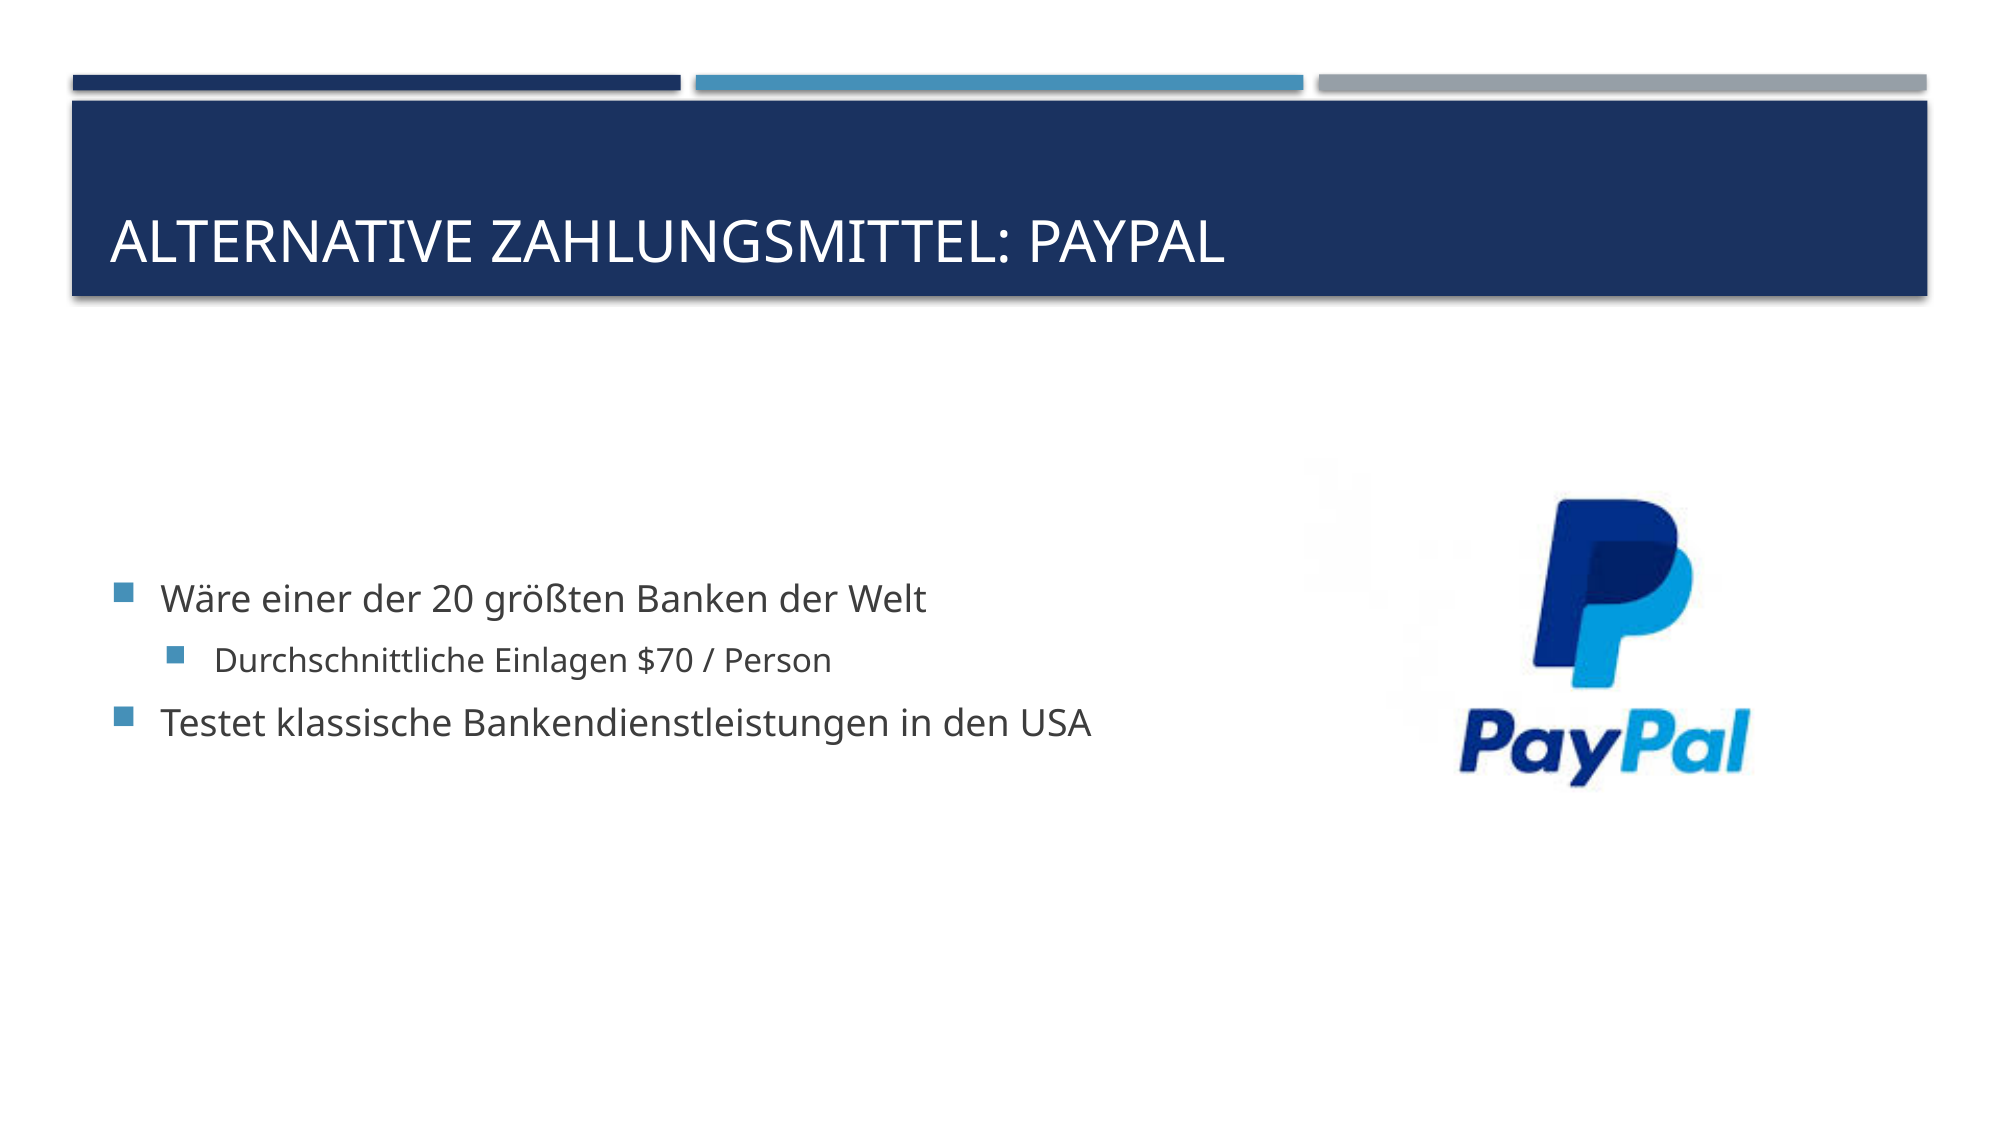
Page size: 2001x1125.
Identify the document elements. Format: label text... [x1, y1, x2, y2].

list Wäre einer der 20 größten Banken der Welt Durchschnittliche Einlagen $70 / Person Testet klassische Bankendienstleistungen in den USA [95, 357, 1905, 962]
title Alternative zahlungsmittel: Paypal [95, 115, 1905, 282]
picture [1304, 458, 1906, 825]
